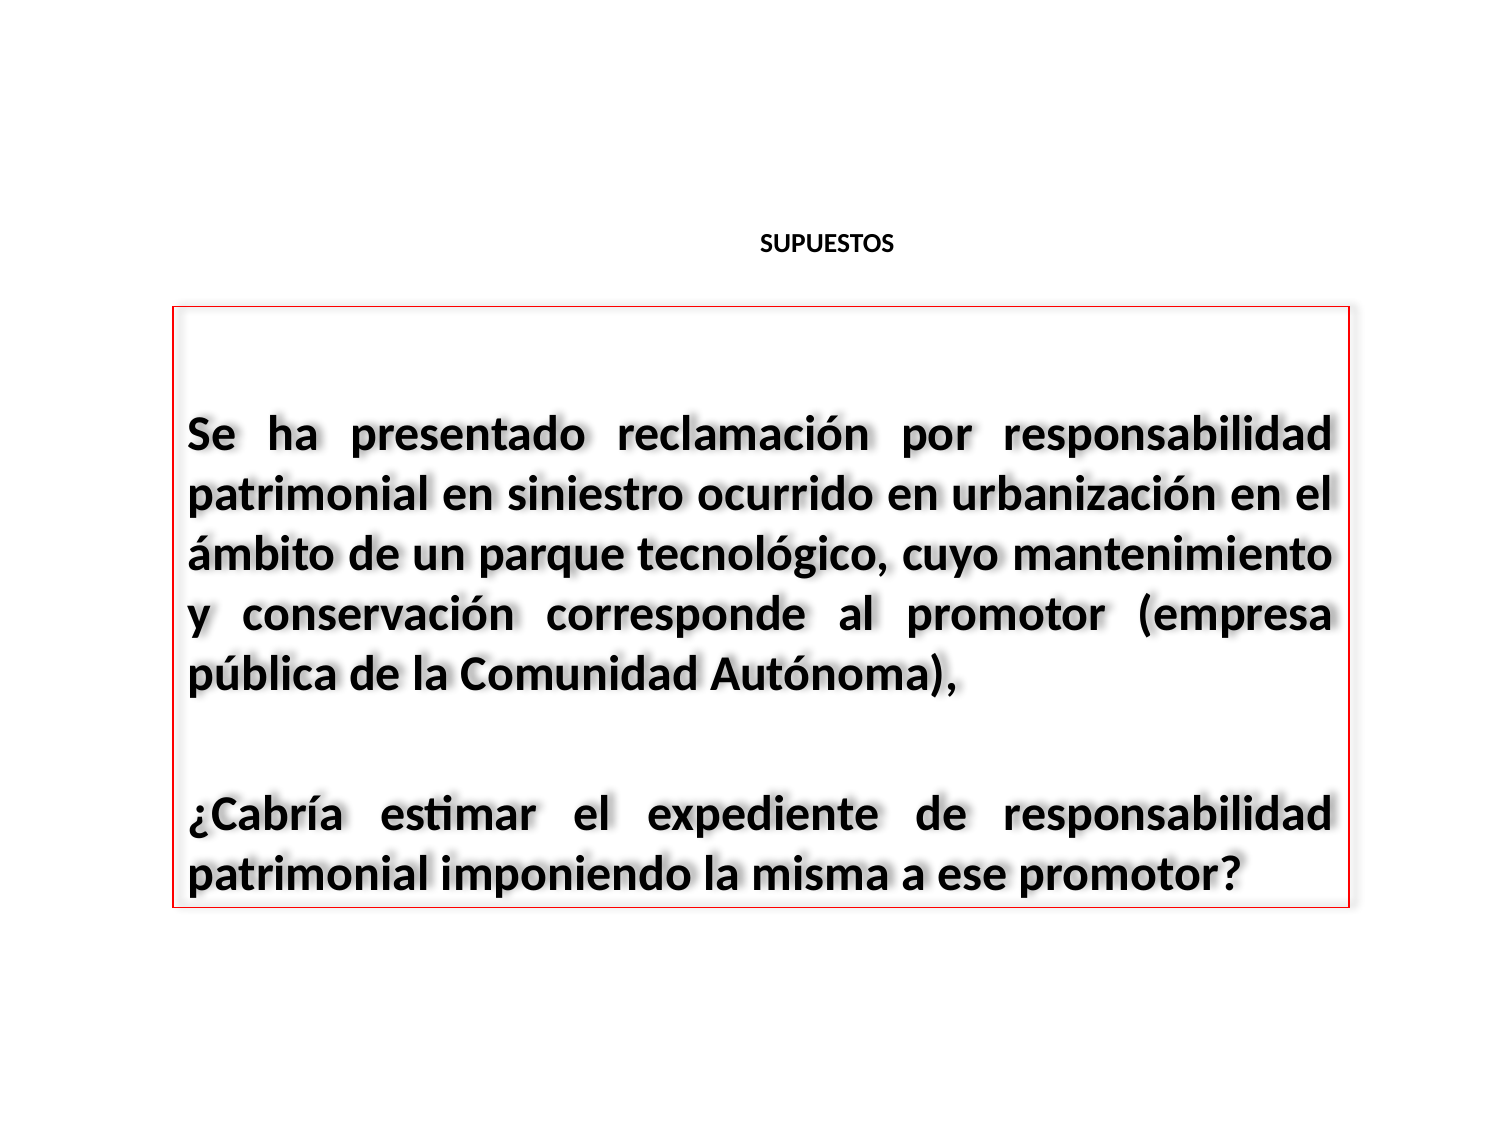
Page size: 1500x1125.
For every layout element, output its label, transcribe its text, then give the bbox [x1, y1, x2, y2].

list Se ha presentado reclamación por responsabilidad patrimonial en siniestro ocurrido en urbanización en el ámbito de un parque tecnológico, cuyo mantenimiento y conservación corresponde al promotor (empresa pública de la Comunidad Autónoma), ¿Cabría estimar el expediente de responsabilidad patrimonial imponiendo la misma a ese promotor? [172, 306, 1350, 908]
title SUPUESTOS [238, 217, 1416, 300]
